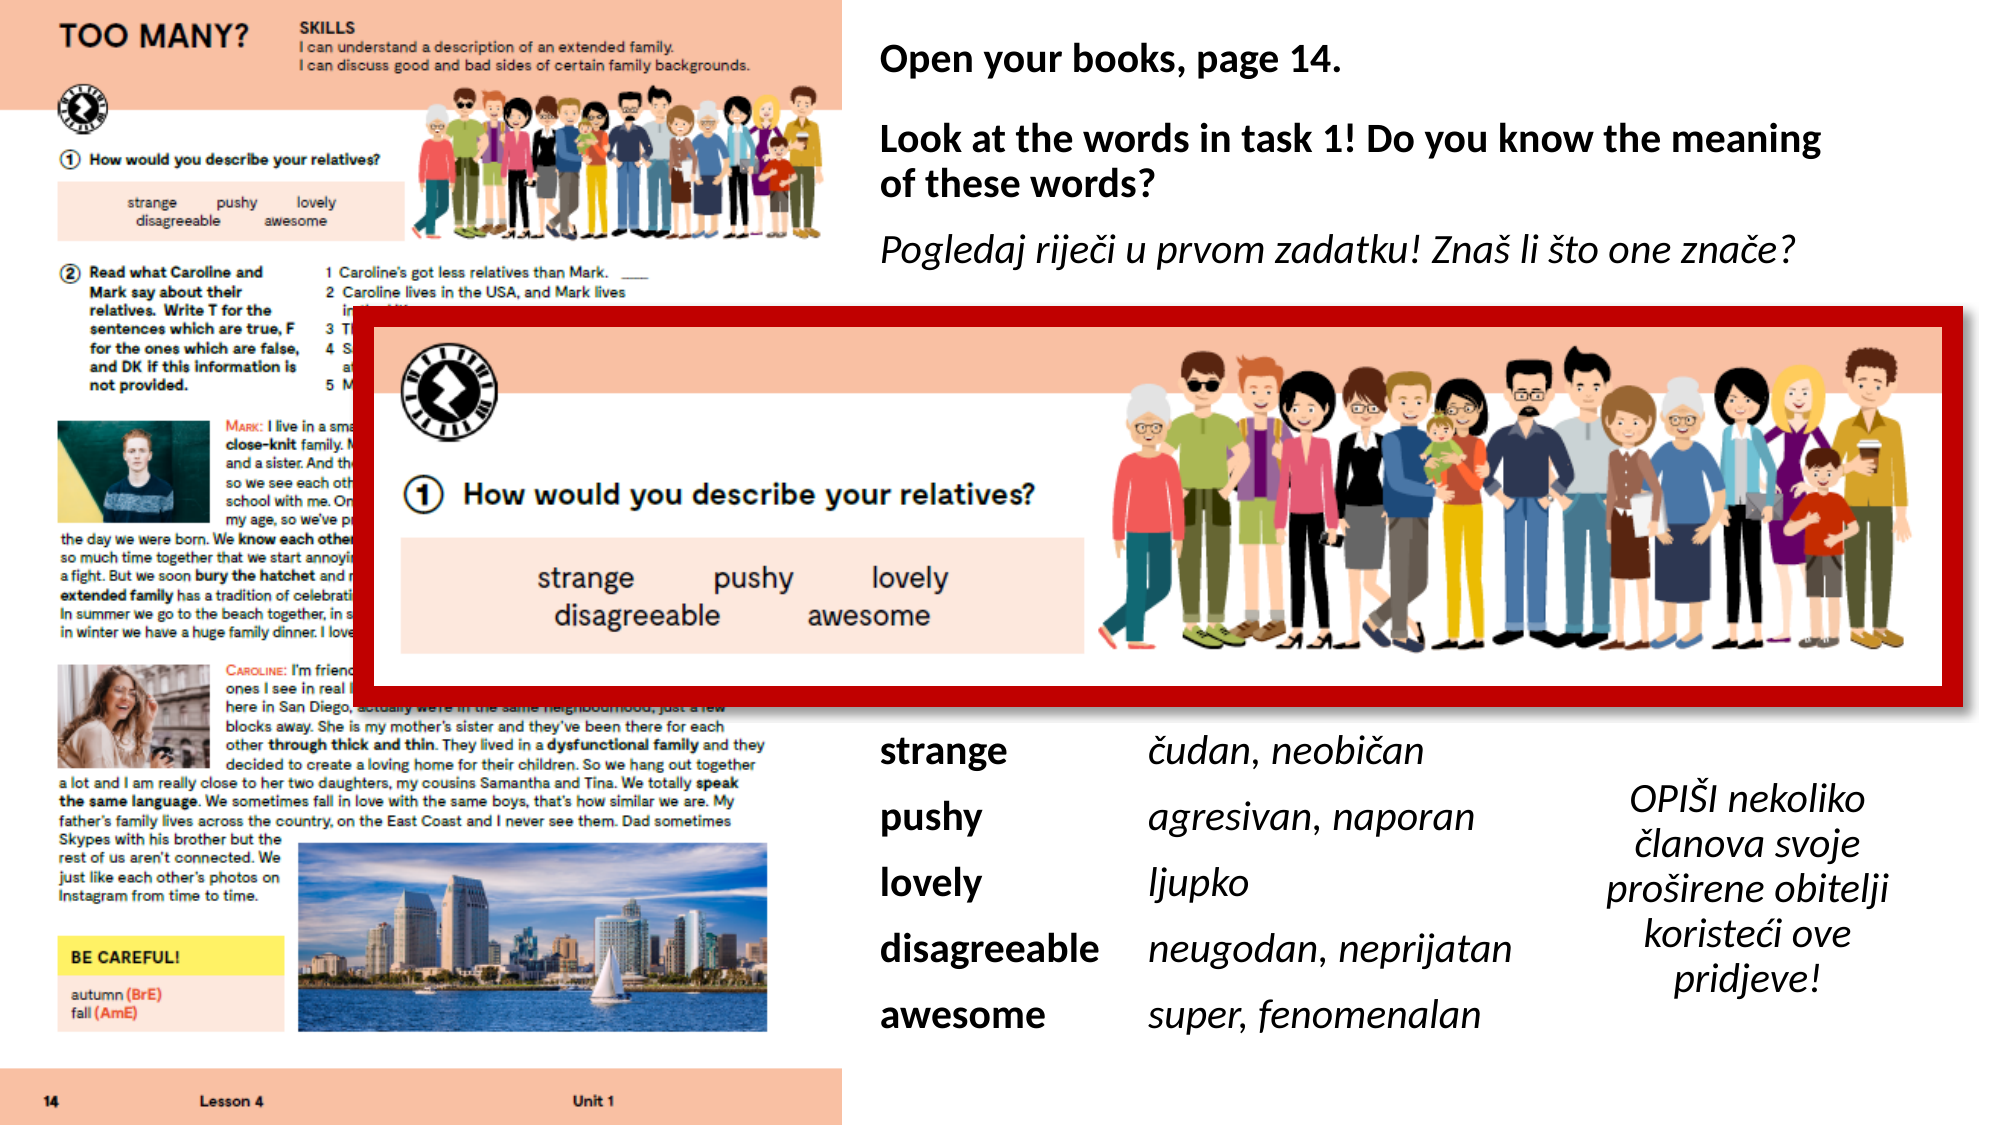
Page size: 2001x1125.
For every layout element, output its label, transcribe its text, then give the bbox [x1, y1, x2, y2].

text_box strange pushy lovely disagreeable awesome [864, 721, 1133, 1125]
picture [0, 0, 1943, 1125]
text_box Look at the words in task 1! Do you know the meaning of these words? Pogledaj riječi u prvom zadatku! Znaš li što one znače? [864, 108, 1853, 326]
text_box čudan, neobičan agresivan, naporan ljupko neugodan, neprijatan super, fenomenalan [1133, 721, 1628, 1125]
list Open your books, page 14. [864, 29, 1853, 108]
text_box OPIŠI nekoliko članova svoje proširene obitelji koristeći ove pridjeve! [1553, 769, 1943, 1040]
